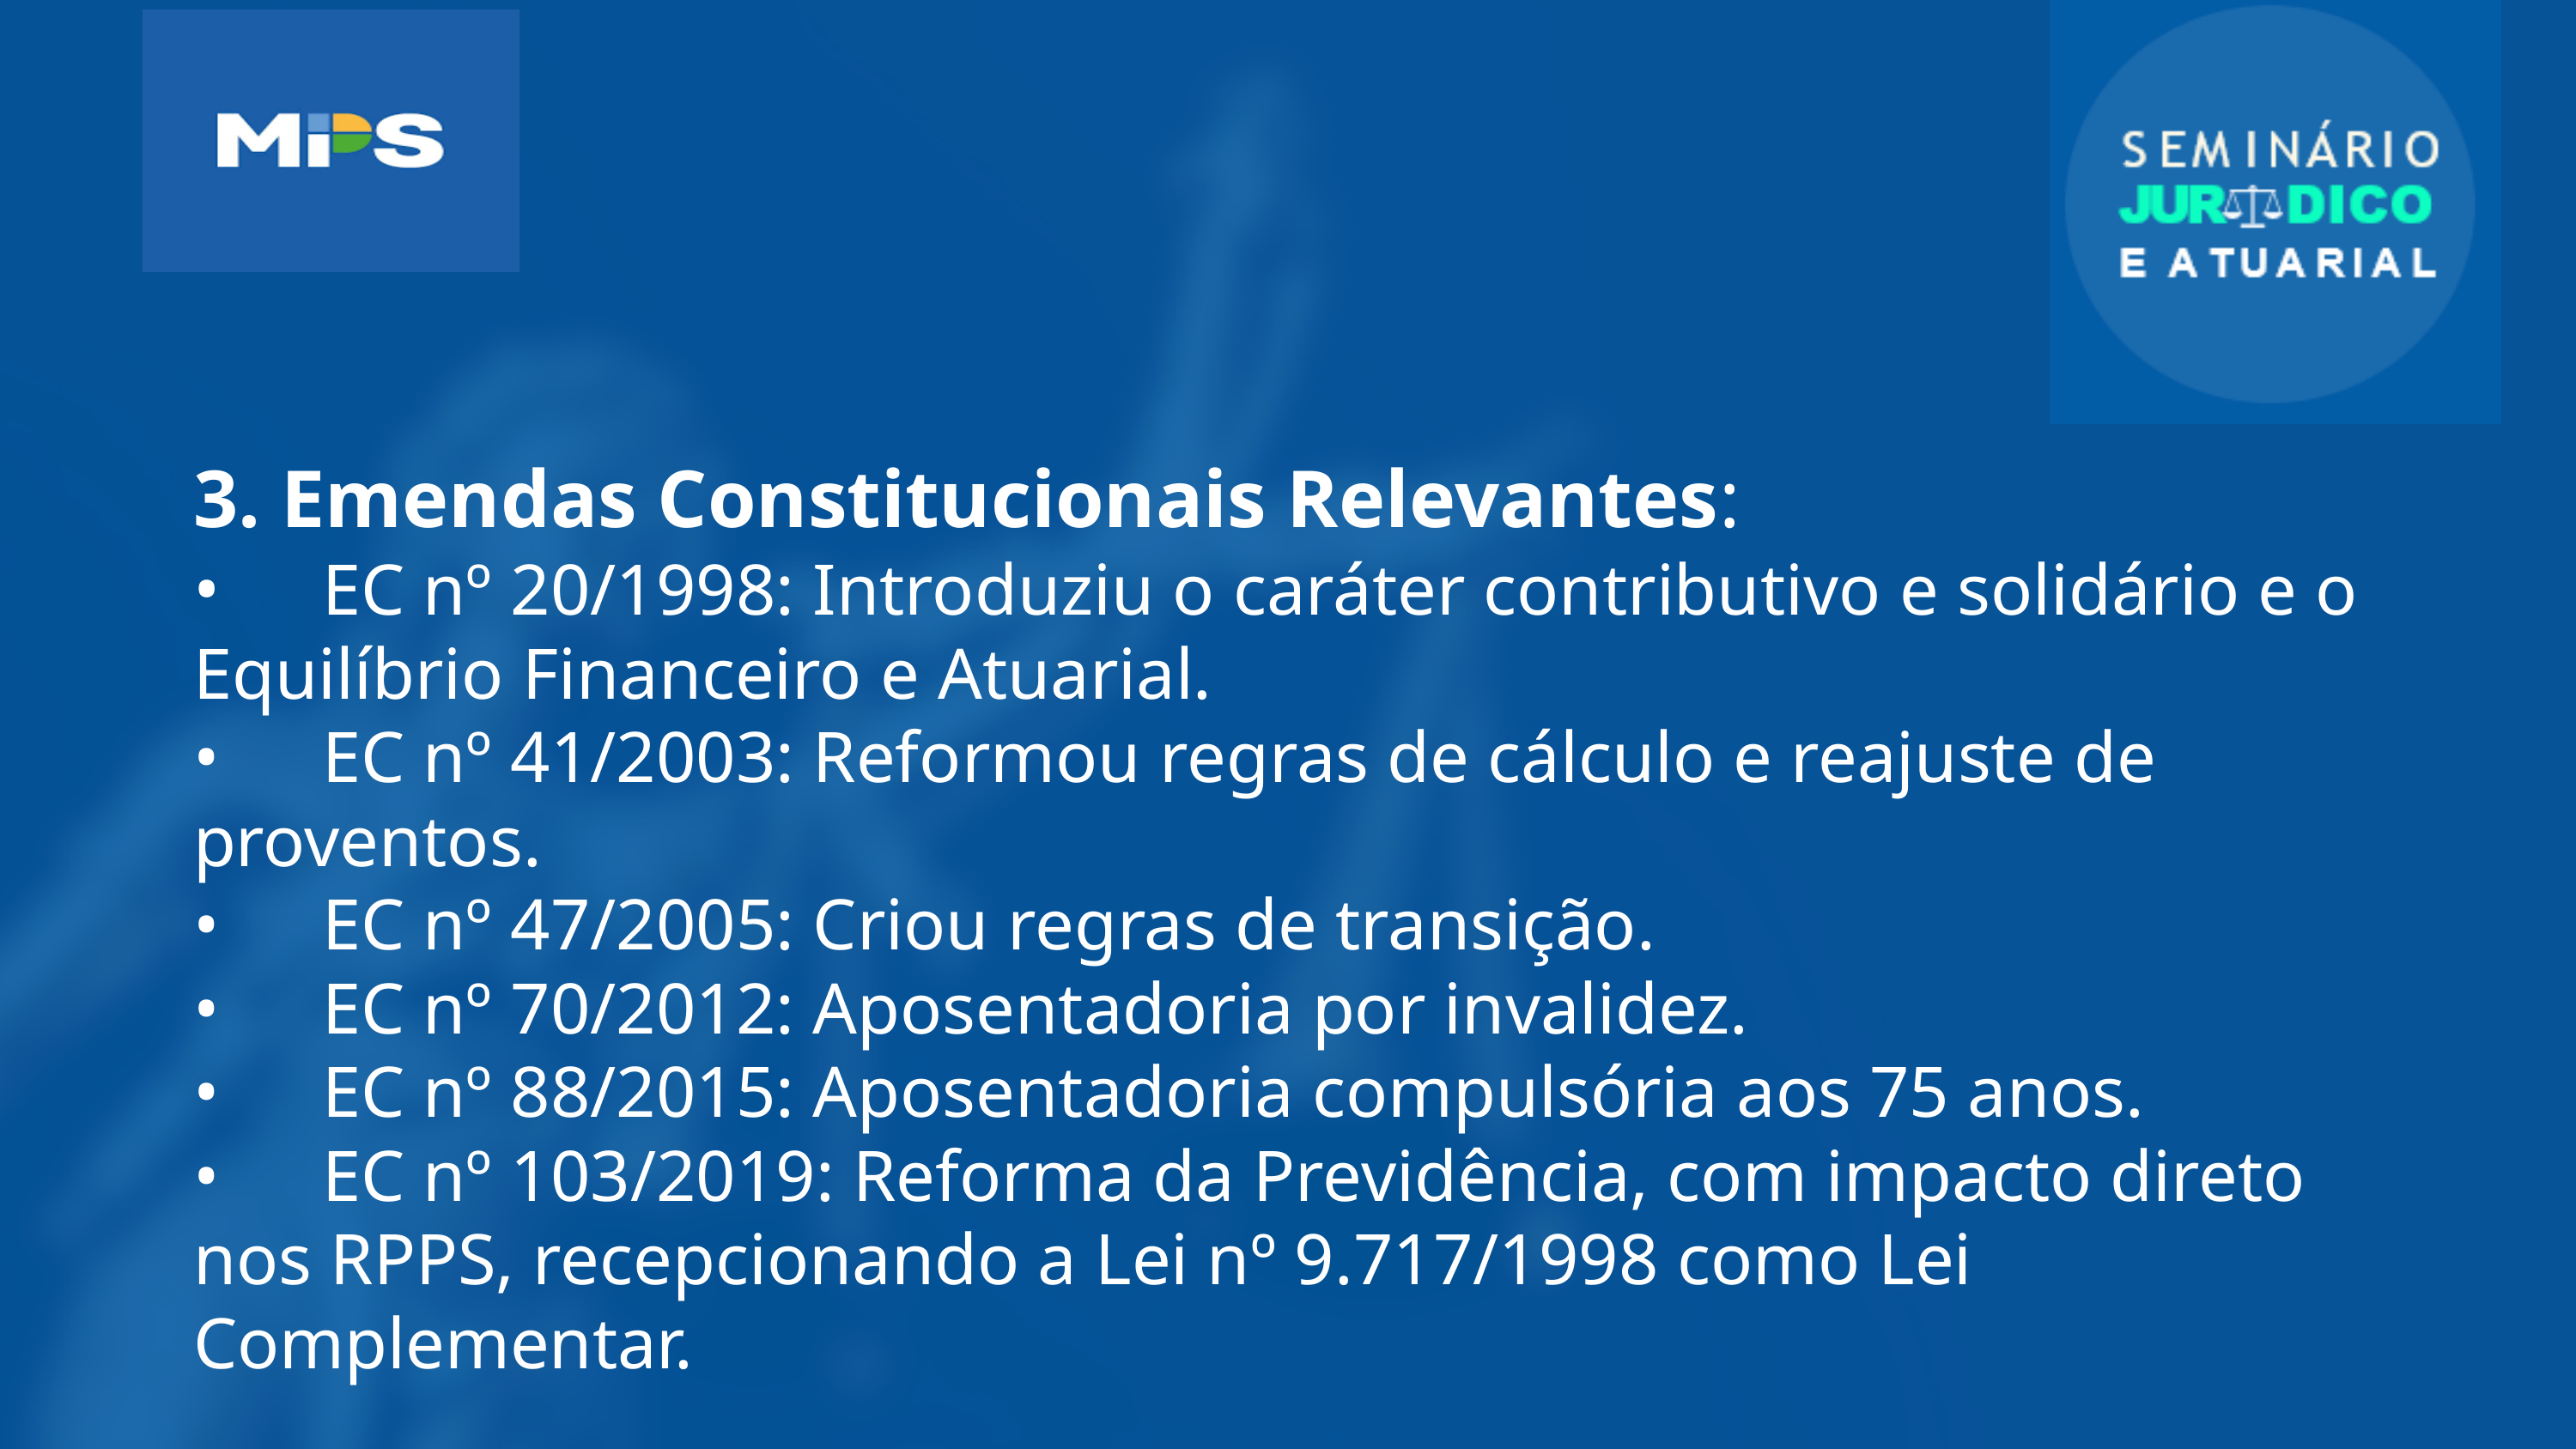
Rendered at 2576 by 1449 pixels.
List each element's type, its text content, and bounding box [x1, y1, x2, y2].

title 3. Emendas Constitucionais Relevantes: • EC nº 20/1998: Introduziu o caráter contributivo e solidário e o Equilíbrio Financeiro e Atuarial. • EC nº 41/2003: Reformou regras de cálculo e reajuste de proventos. • EC nº 47/2005: Criou regras de transição. • EC nº 70/2012: Aposentadoria por invalidez. • EC nº 88/2015: Aposentadoria compulsória aos 75 anos. • EC nº 103/2019: Reforma da Previdência, com impacto direto nos RPPS, recepcionando a Lei nº 9.717/1998 como Lei Complementar. [193, 449, 2383, 1449]
picture [0, 0, 2576, 1449]
